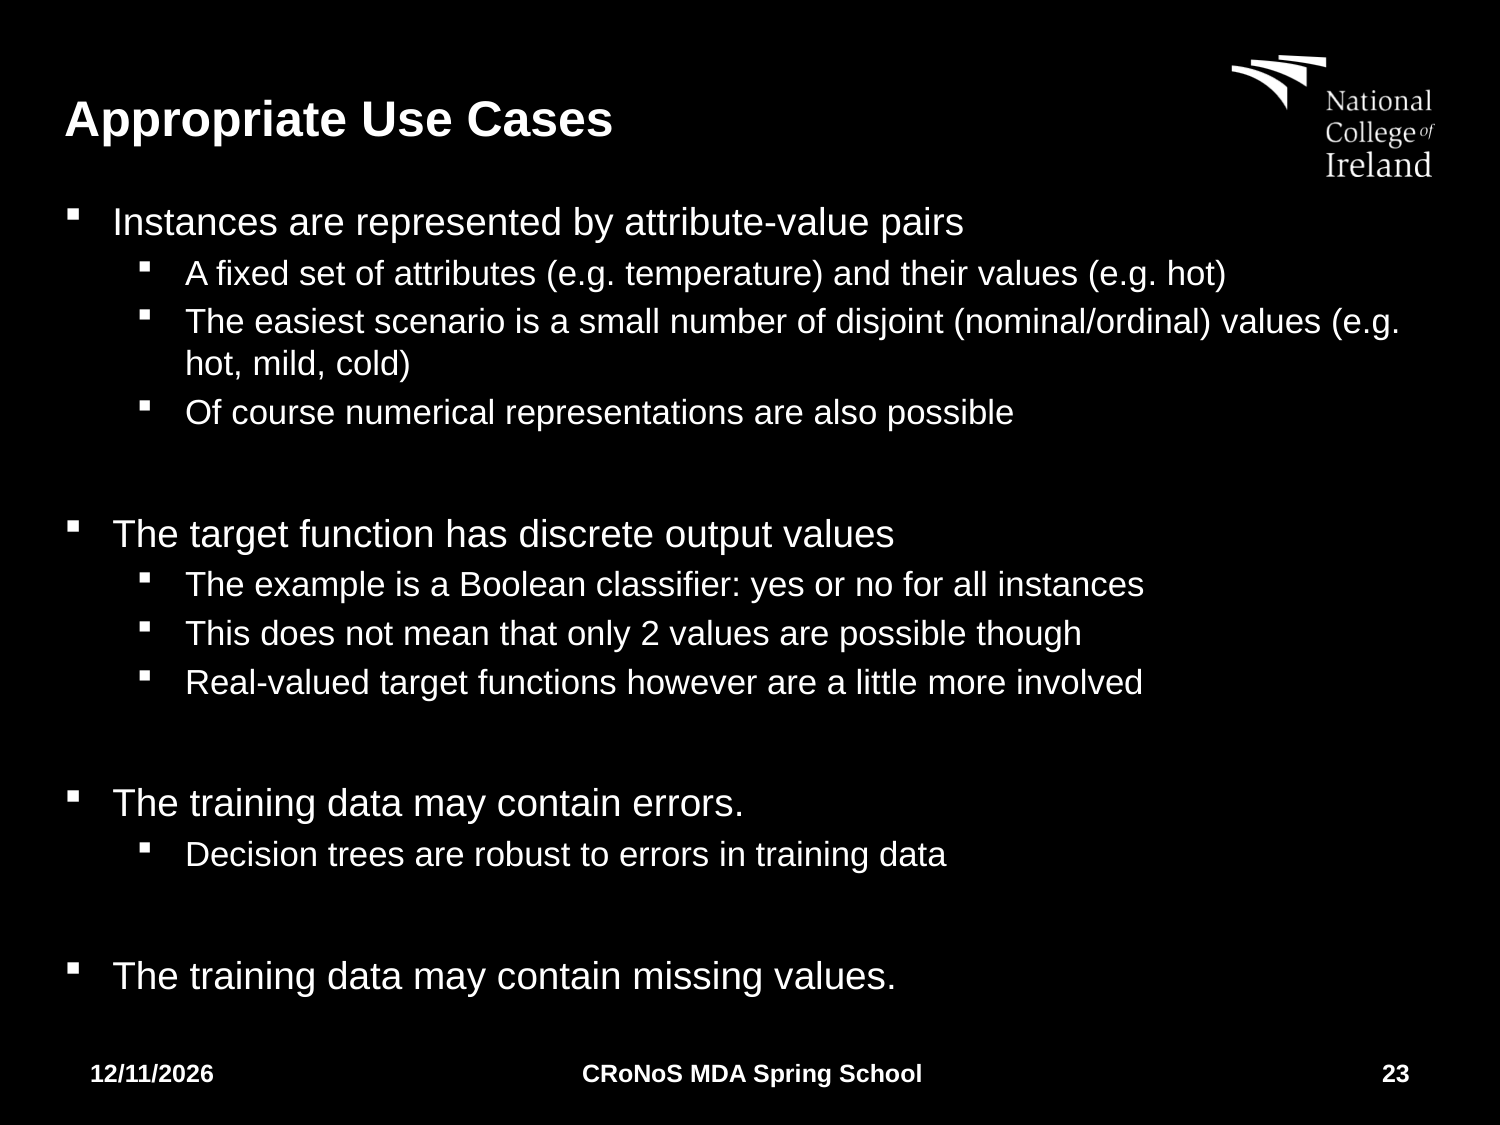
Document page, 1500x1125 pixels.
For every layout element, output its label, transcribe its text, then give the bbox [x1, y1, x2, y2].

list Instances are represented by attribute-value pairs A fixed set of attributes (e.g. temperature) and their values (e.g. hot) The easiest scenario is a small number of disjoint (nominal/ordinal) values (e.g. hot, mild, cold) Of course numerical representations are also possible The target function has discrete output values The example is a Boolean classifier: yes or no for all instances This does not mean that only 2 values are possible though Real-valued target functions however are a little more involved The training data may contain errors. Decision trees are robust to errors in training data The training data may contain missing values. [64, 196, 1436, 1000]
picture [1231, 54, 1436, 178]
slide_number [75, 1042, 425, 1103]
slide_number 23 [1074, 1042, 1425, 1103]
title Appropriate Use Cases [63, 54, 1199, 148]
footer CRoNoS MDA Spring School [458, 1042, 1047, 1103]
